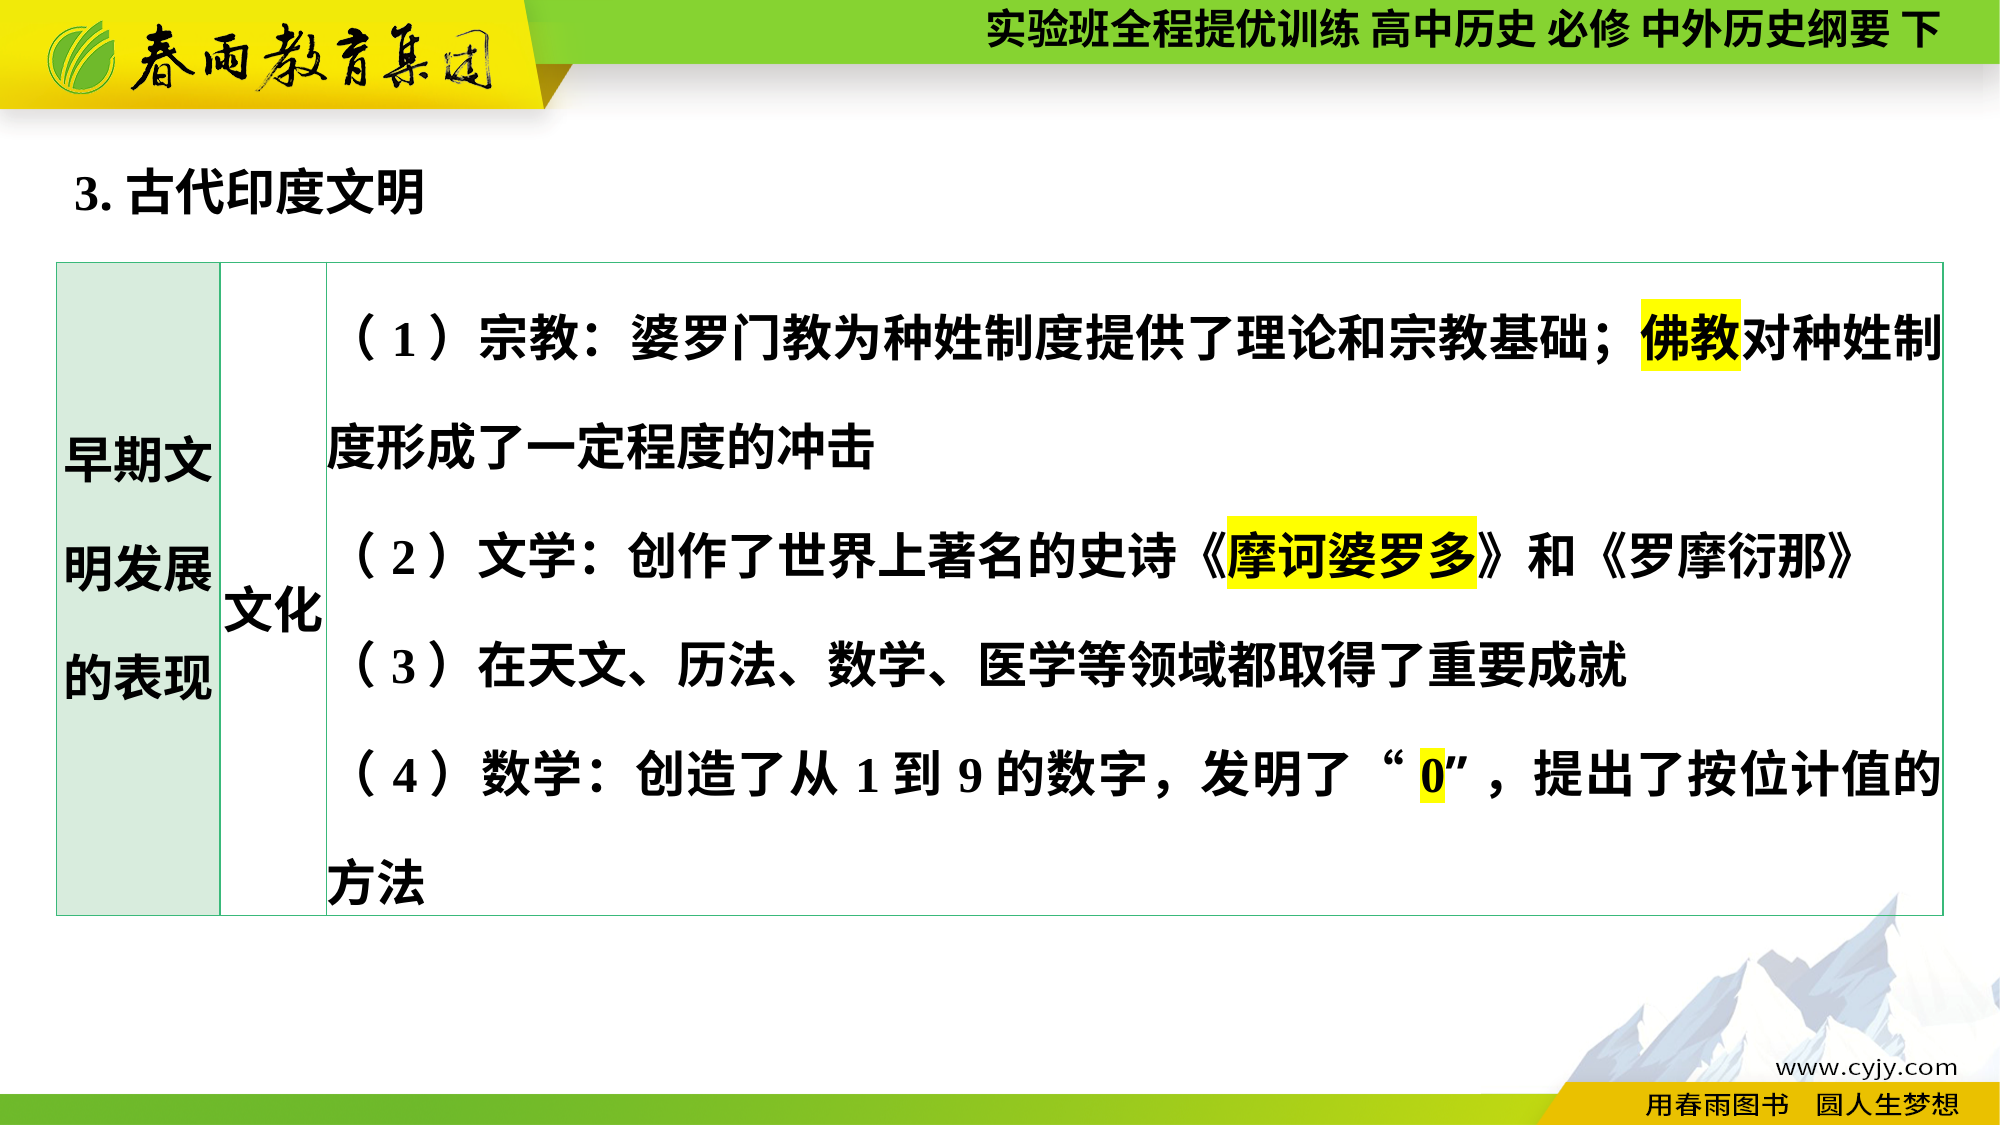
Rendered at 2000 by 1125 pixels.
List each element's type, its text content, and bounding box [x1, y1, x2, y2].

table_header （1）宗教：婆罗门教为种姓制度提供了理论和宗教基础；佛教对种姓制度形成了一定程度的冲击 （2）文学：创作了世界上著名的史诗《摩诃婆罗多》和《罗摩衍那》 （3）在天文、历法、数学、医学等领域都取得了重要成就 （4）数学：创造了从1到9的数字，发明了“0”，提出了按位计值的方法 [327, 263, 1942, 915]
table_header 早期文明发展 的表现 [57, 263, 219, 915]
list 3.古代印度文明 [59, 122, 1944, 217]
table_header 文化 [221, 263, 326, 915]
picture [0, 0, 2000, 1125]
